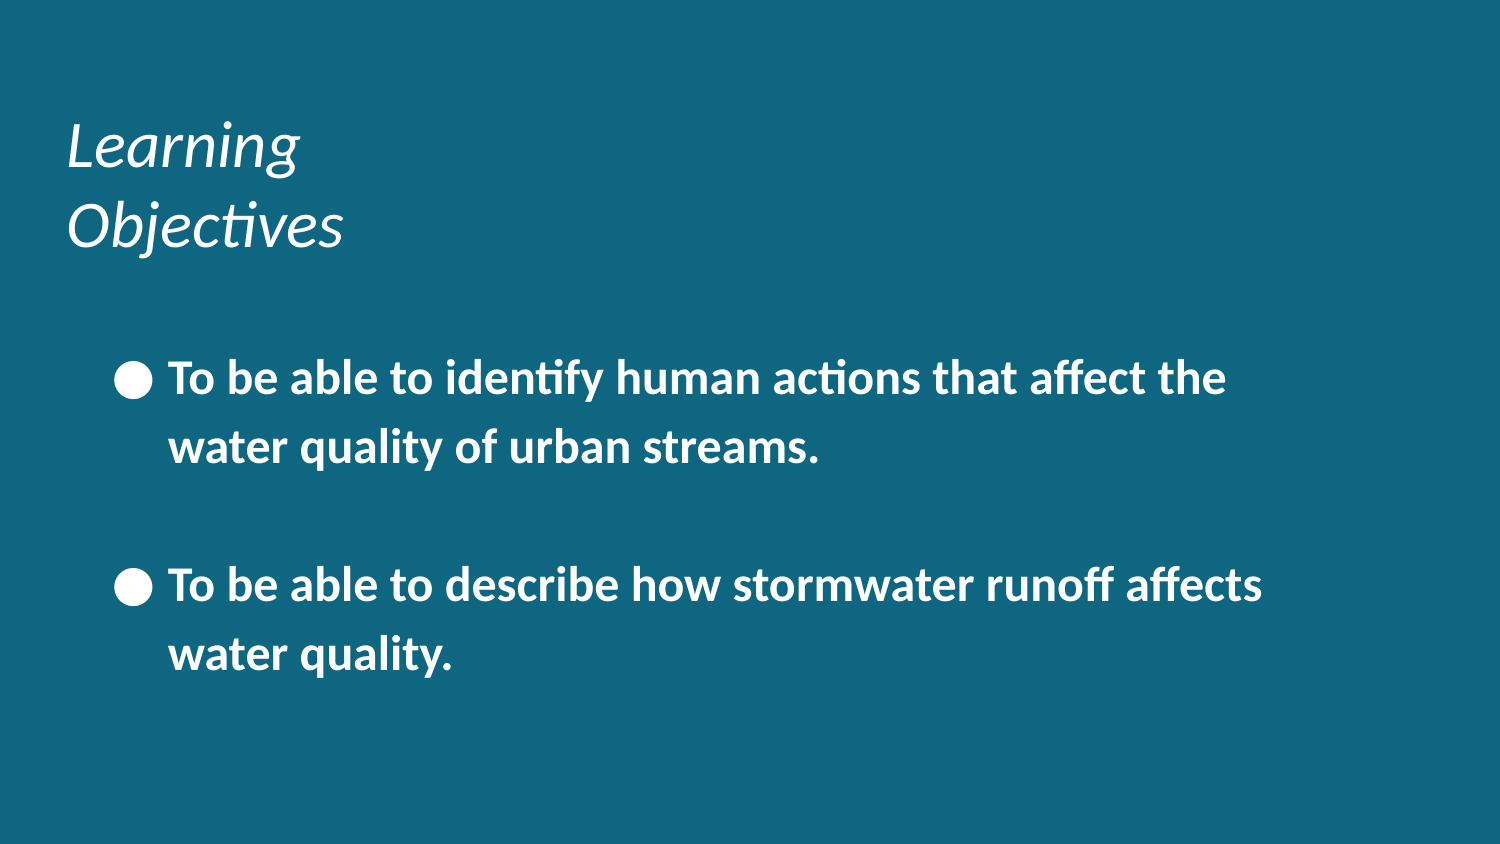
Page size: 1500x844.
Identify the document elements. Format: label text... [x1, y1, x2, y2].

title Learning Objectives [51, 86, 583, 303]
list To be able to identify human actions that affect the water quality of urban streams. To be able to describe how stormwater runoff affects water quality. [77, 320, 1309, 776]
